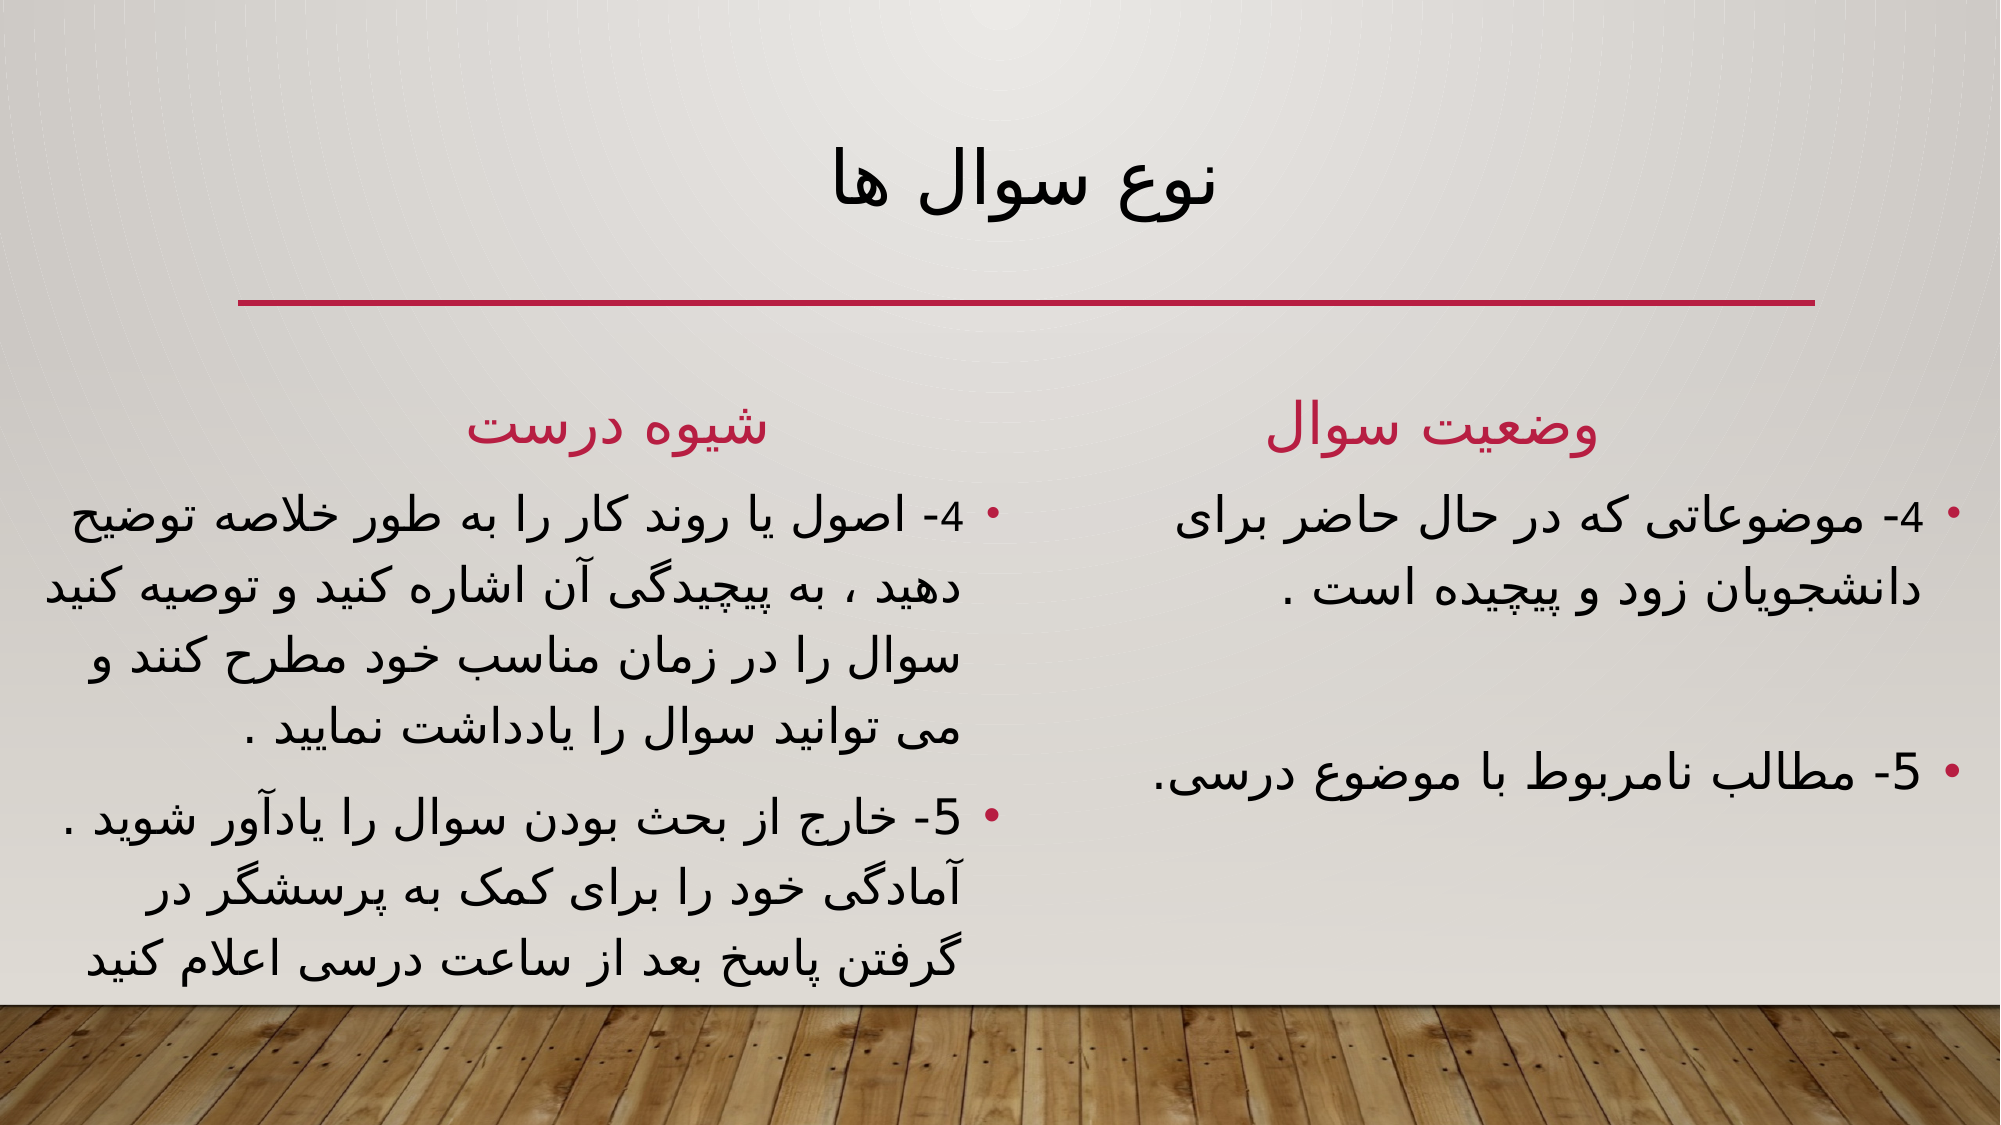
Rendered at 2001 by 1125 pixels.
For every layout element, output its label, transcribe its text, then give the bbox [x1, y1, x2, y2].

picture [0, 1005, 2000, 1125]
list وضعیت سوال [1051, 331, 1814, 462]
title نوع سوال ها [237, 131, 1814, 306]
list 4- اصول یا روند کار را به طور خلاصه توضیح دهید ، به پیچیدگی آن اشاره کنید و توصیه کنید سوال را در زمان مناسب خود مطرح کنند و می توانید سوال را یادداشت نمایید . 5- خارج از بحث بودن سوال را یادآور شوید . آمادگی خود را برای کمک به پرسشگر در گرفتن پاسخ بعد از ساعت درسی اعلام کنید [0, 463, 1016, 994]
list شیوه درست [237, 331, 1000, 463]
list 4- موضوعاتی که در حال حاضر برای دانشجویان زود و پیچیده است . 5- مطالب نامربوط با موضوع درسی. [1051, 462, 1977, 993]
